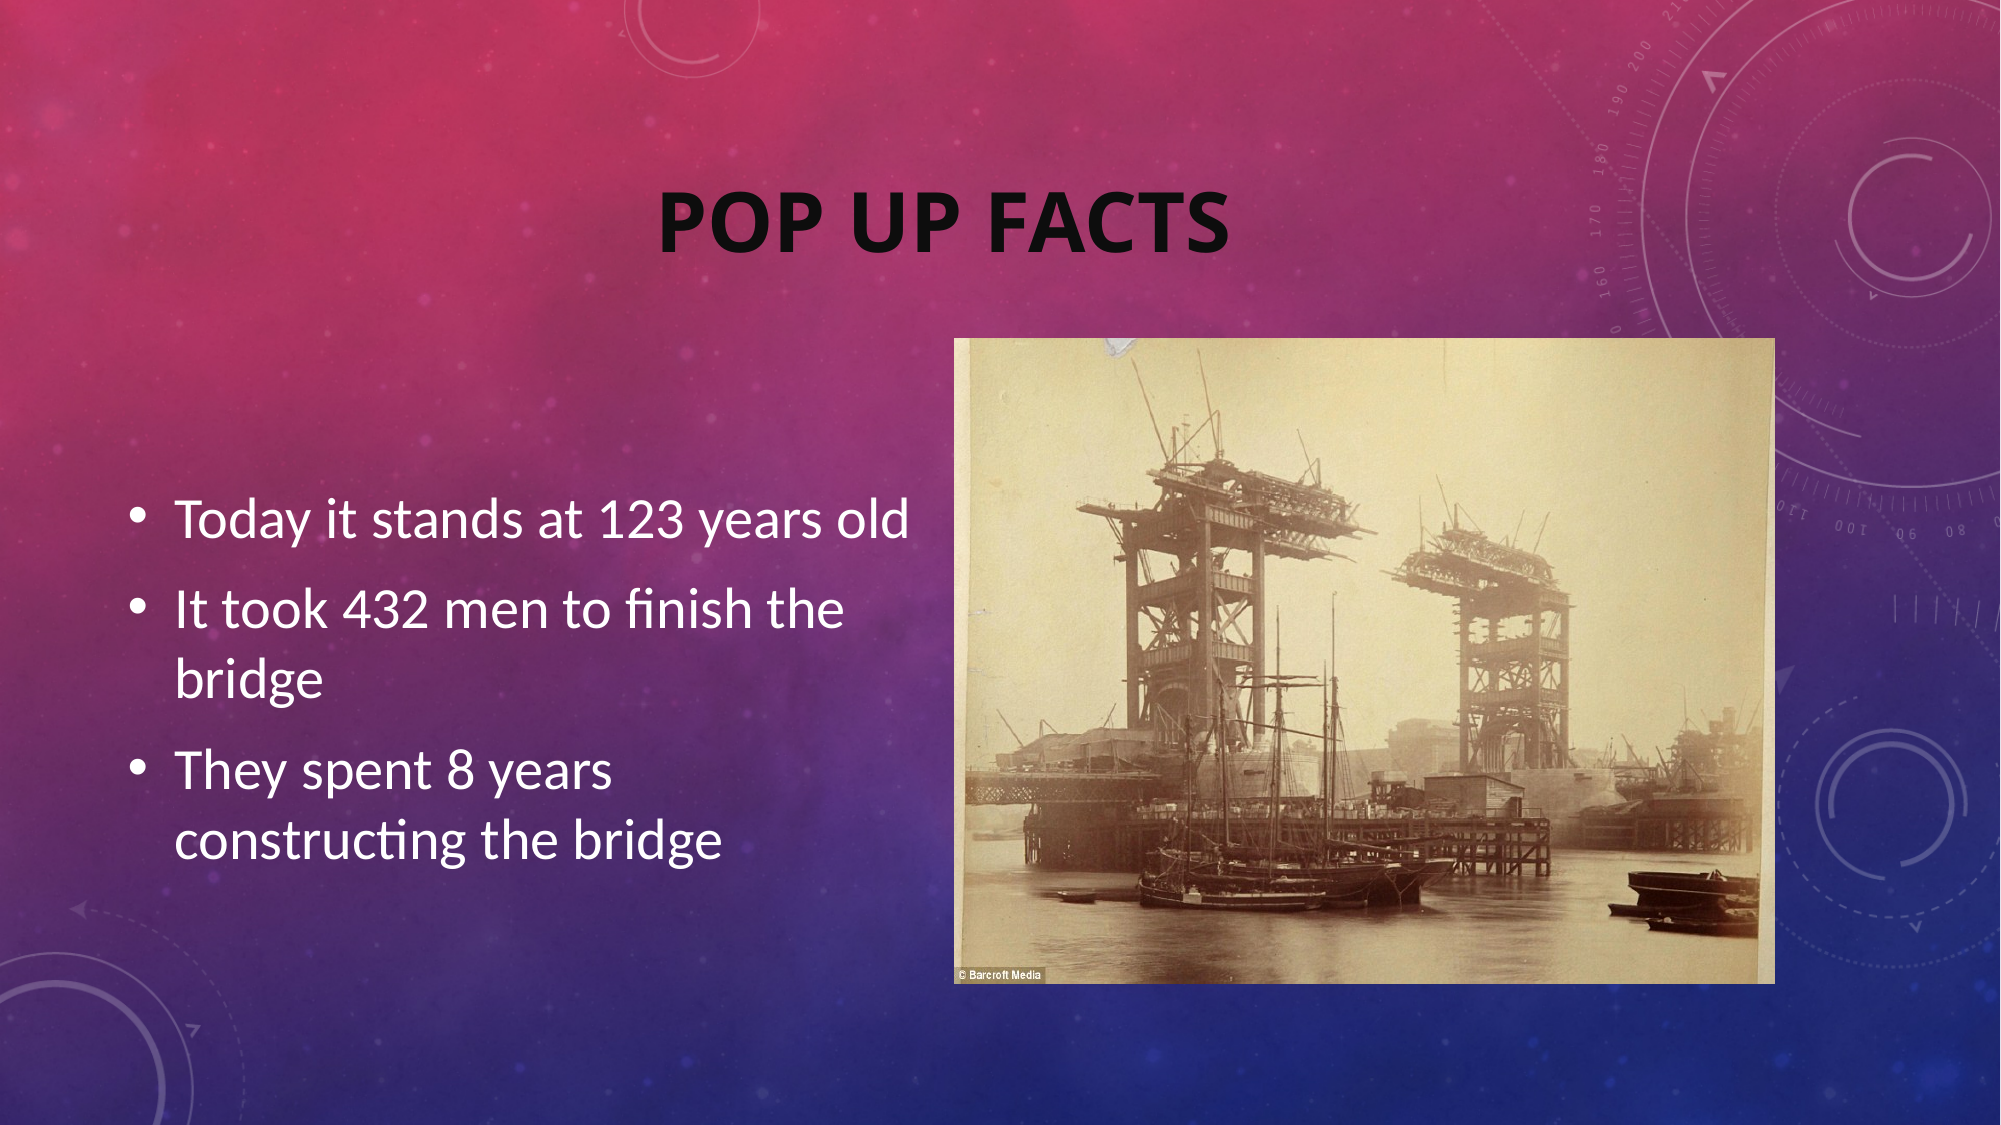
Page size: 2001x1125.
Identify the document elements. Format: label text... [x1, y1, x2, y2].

title Pop up facts [112, 99, 1775, 339]
list Today it stands at 123 years old It took 432 men to finish the bridge They spent 8 years constructing the bridge [112, 338, 932, 1012]
picture [0, 0, 2001, 1125]
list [954, 338, 1775, 984]
